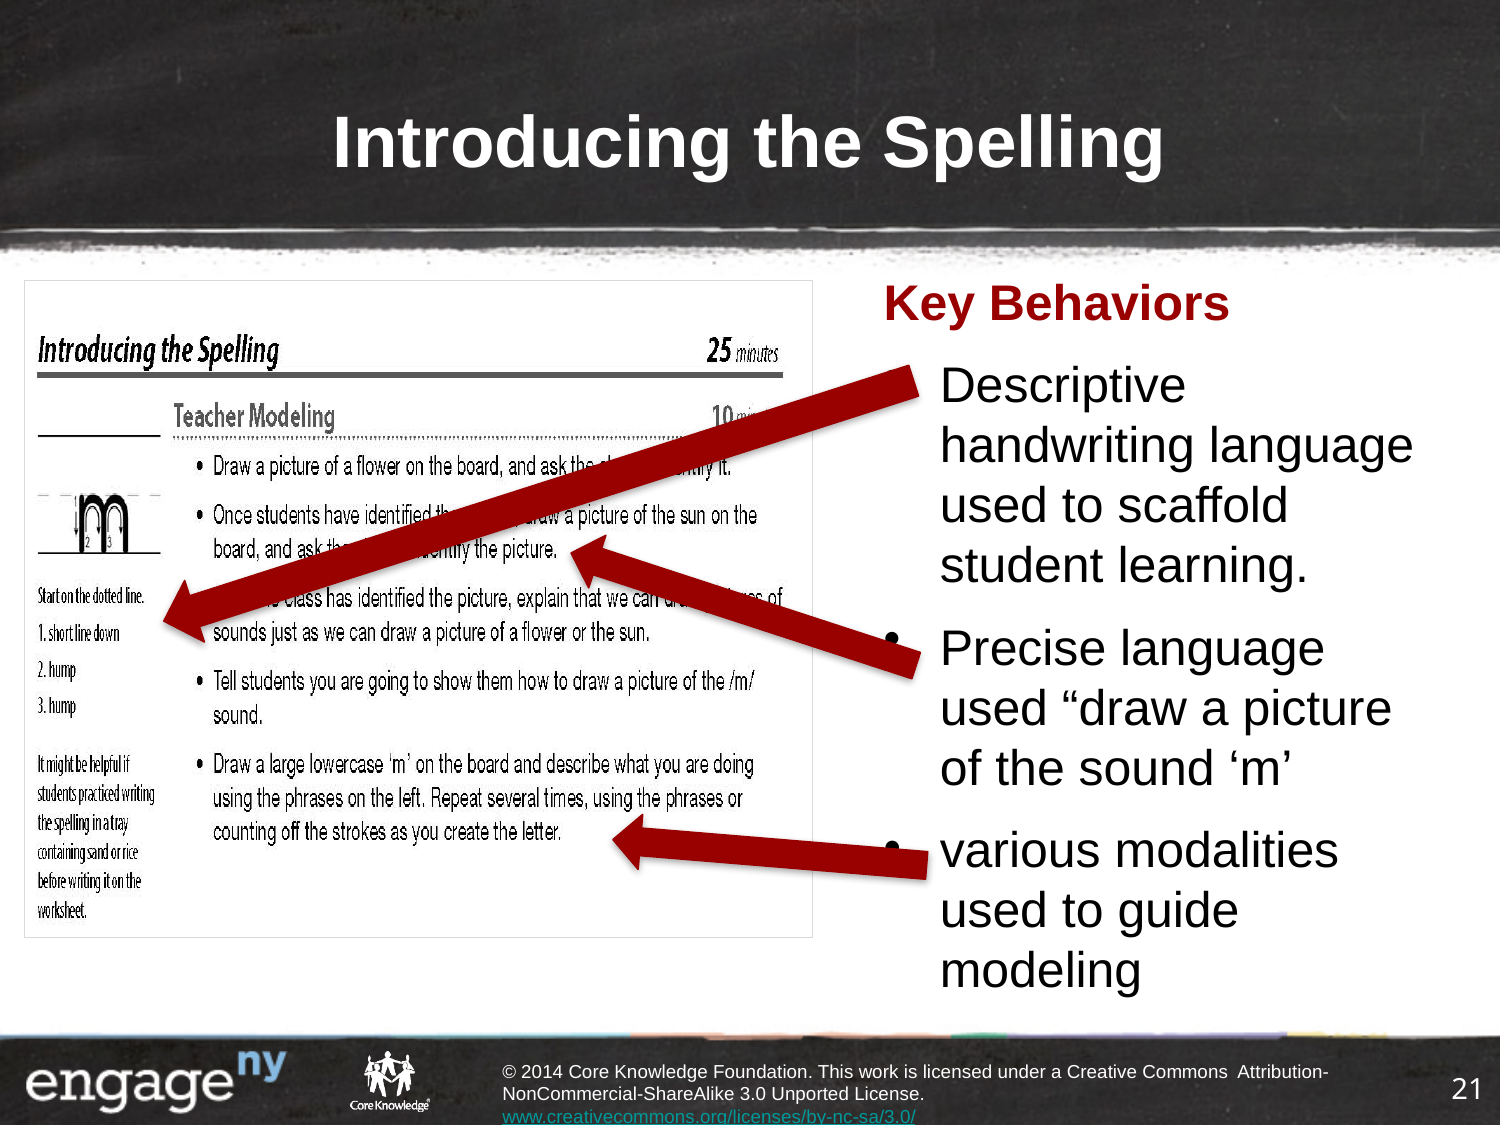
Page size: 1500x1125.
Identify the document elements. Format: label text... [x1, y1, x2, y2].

text_box [816, 617, 922, 680]
title Introducing the Spelling [75, 45, 1425, 233]
picture [0, 1003, 1500, 1125]
text_box [816, 364, 920, 430]
slide_number 21 [1337, 1062, 1500, 1113]
list Key Behaviors Descriptive handwriting language used to scaffold student learning. Precise language used “draw a picture of the sound ‘m’ various modalities used to guide modeling [868, 262, 1450, 1005]
picture [0, 0, 1500, 938]
text_box [816, 841, 929, 880]
